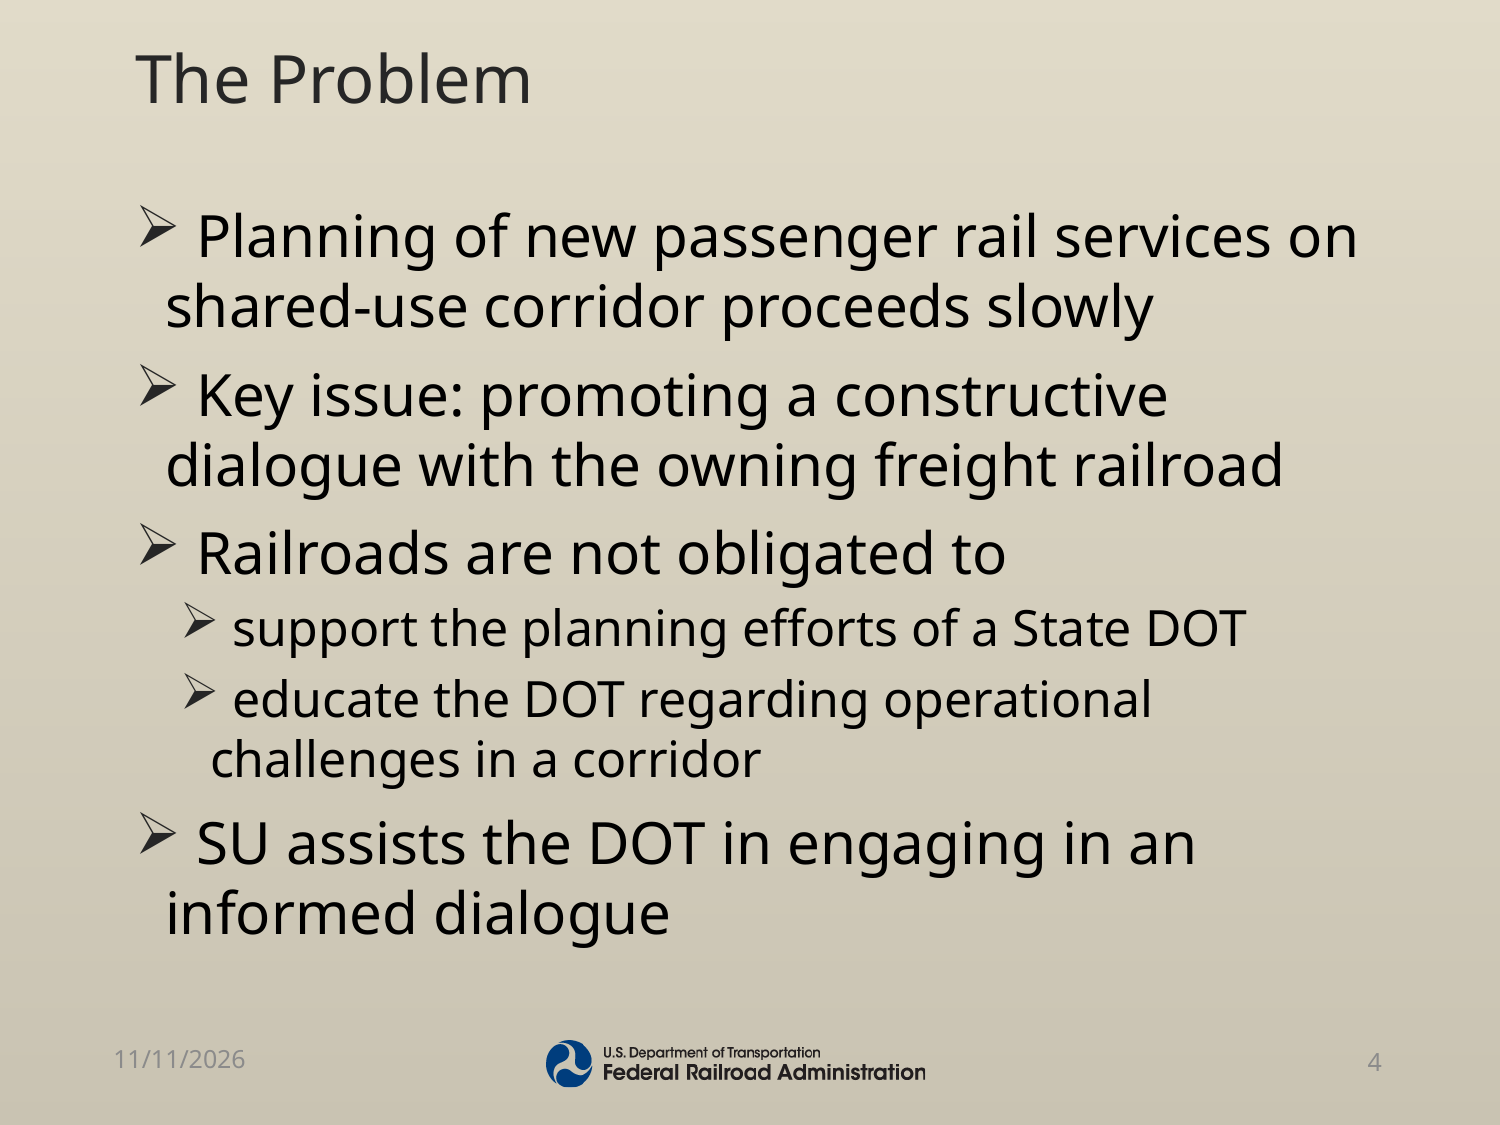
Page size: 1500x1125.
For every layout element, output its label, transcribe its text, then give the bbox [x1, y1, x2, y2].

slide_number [98, 1030, 436, 1091]
slide_number 4 [1059, 1033, 1397, 1094]
picture [526, 1035, 926, 1088]
list Planning of new passenger rail services on shared-use corridor proceeds slowly Key issue: promoting a constructive dialogue with the owning freight railroad Railroads are not obligated to support the planning efforts of a State DOT educate the DOT regarding operational challenges in a corridor SU assists the DOT in engaging in an informed dialogue [120, 191, 1380, 1010]
title The Problem [120, 20, 1380, 145]
